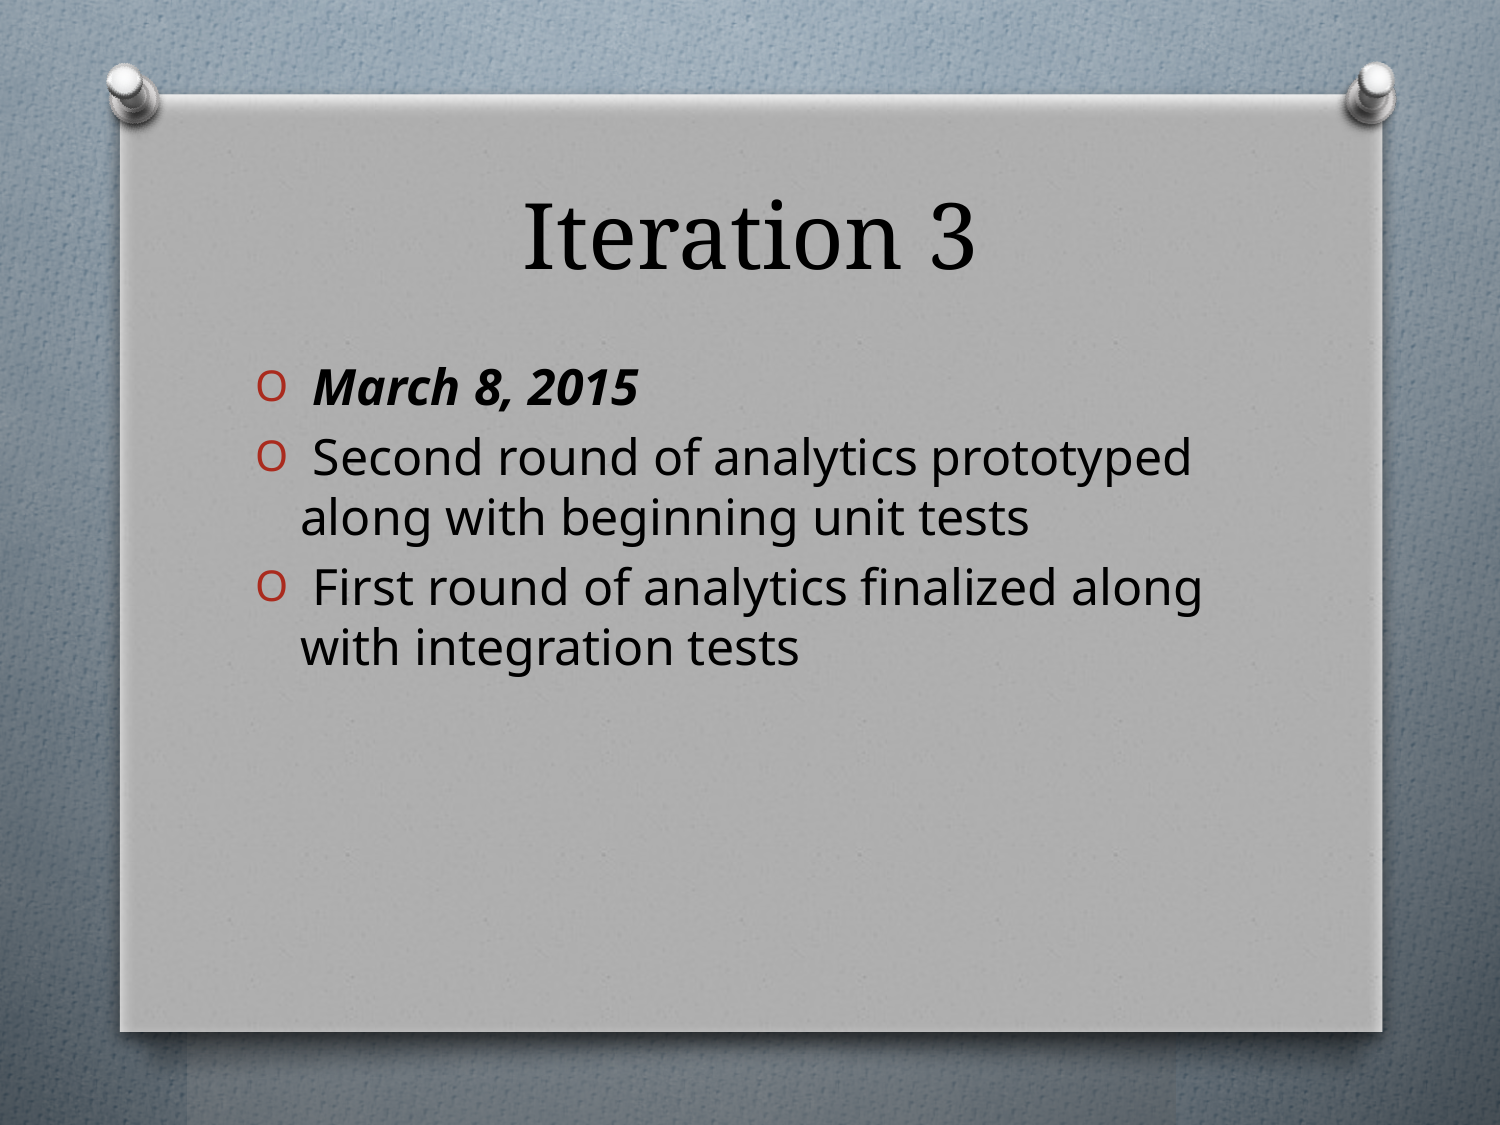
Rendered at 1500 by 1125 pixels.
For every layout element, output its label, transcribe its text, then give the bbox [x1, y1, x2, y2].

title Iteration 3 [179, 134, 1323, 332]
list March 8, 2015 Second round of analytics prototyped along with beginning unit tests First round of analytics finalized along with integration tests [240, 347, 1257, 939]
picture [1317, 35, 1439, 156]
picture [75, 29, 198, 153]
